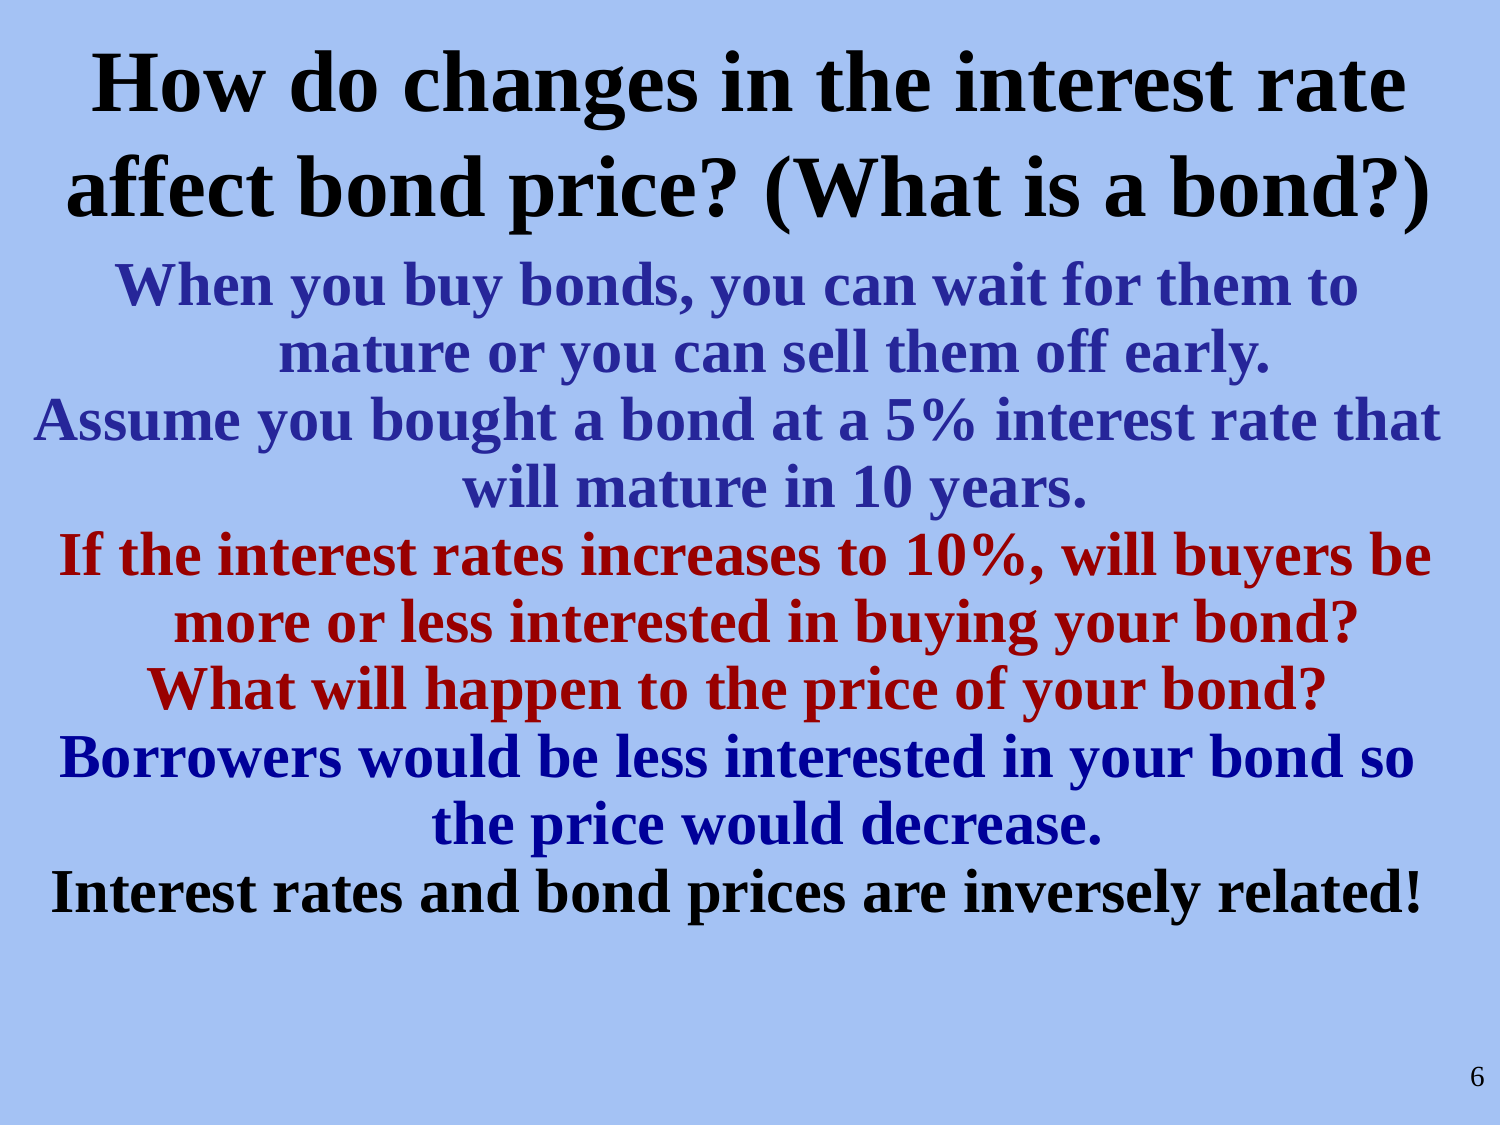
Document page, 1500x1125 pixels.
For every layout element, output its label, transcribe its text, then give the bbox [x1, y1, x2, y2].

text_box ‹#› [1187, 1049, 1500, 1125]
text_box When you buy bonds, you can wait for them to mature or you can sell them off early. Assume you bought a bond at a 5% interest rate that will mature in 10 years. If the interest rates increases to 10%, will buyers be more or less interested in buying your bond? What will happen to the price of your bond? Borrowers would be less interested in your bond so the price would decrease. Interest rates and bond prices are inversely related! [0, 244, 1477, 1113]
text_box How do changes in the interest rate affect bond price? (What is a bond?) [0, 17, 1500, 244]
